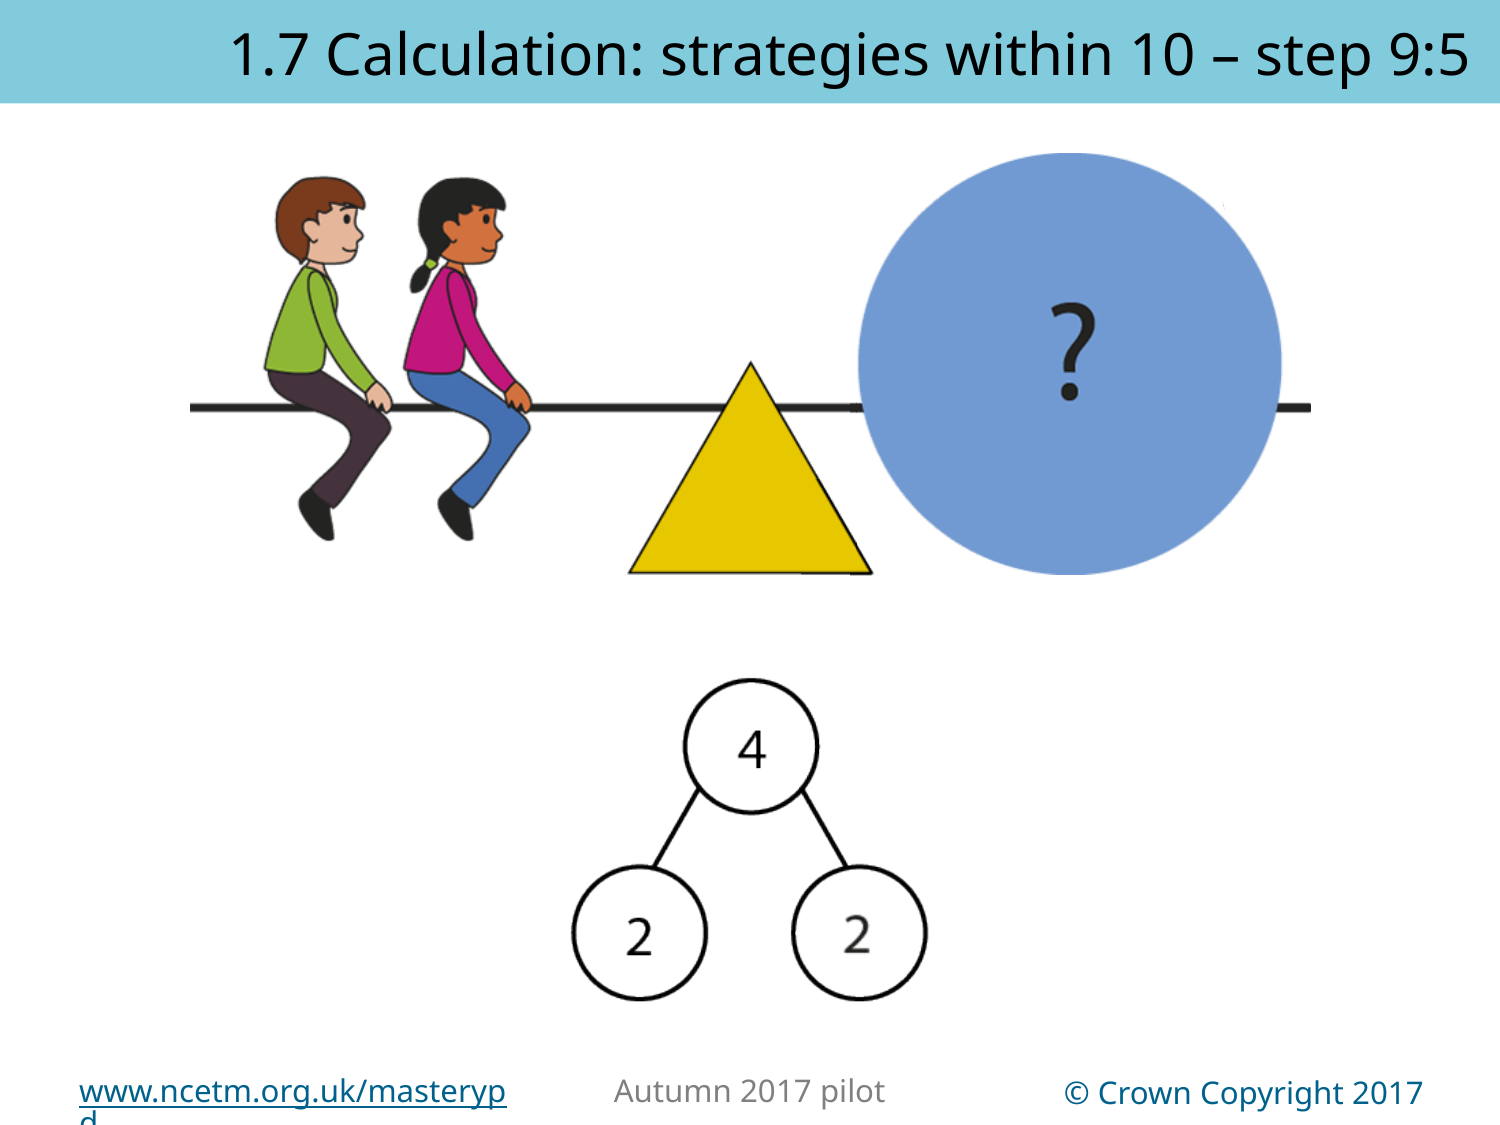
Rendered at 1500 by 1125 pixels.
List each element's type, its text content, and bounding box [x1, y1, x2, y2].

list 1.7 Calculation: strategies within 10 – step 9:5 [0, 0, 1500, 104]
picture [96, 656, 1404, 1033]
picture [190, 152, 1330, 576]
